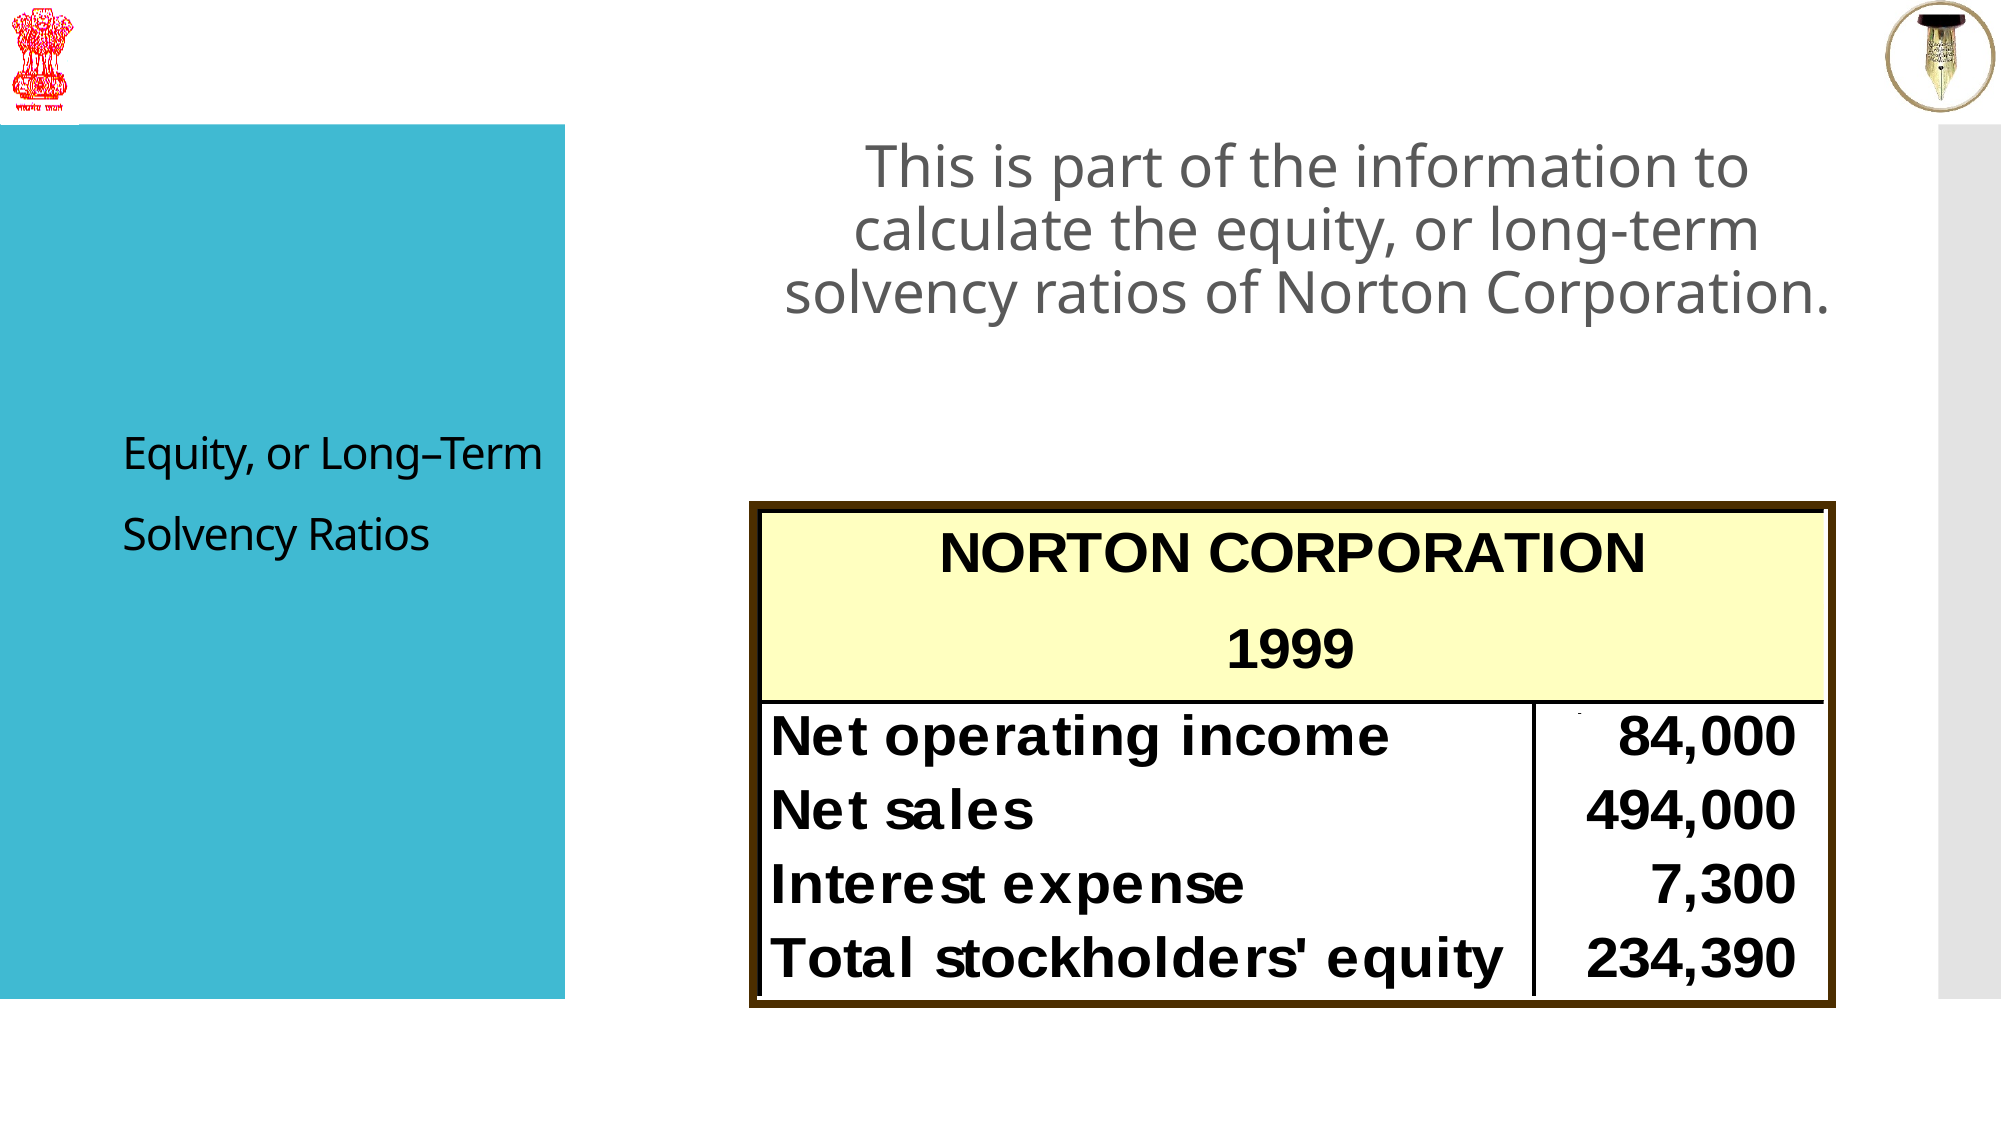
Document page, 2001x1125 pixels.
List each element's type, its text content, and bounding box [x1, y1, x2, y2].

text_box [0, 0, 79, 125]
title Equity, or Long–Term Solvency Ratios [107, 388, 598, 570]
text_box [756, 508, 1829, 1000]
picture [1884, 0, 1996, 113]
list This is part of the information to calculate the equity, or long-term solvency ratios of Norton Corporation. [705, 0, 1880, 479]
